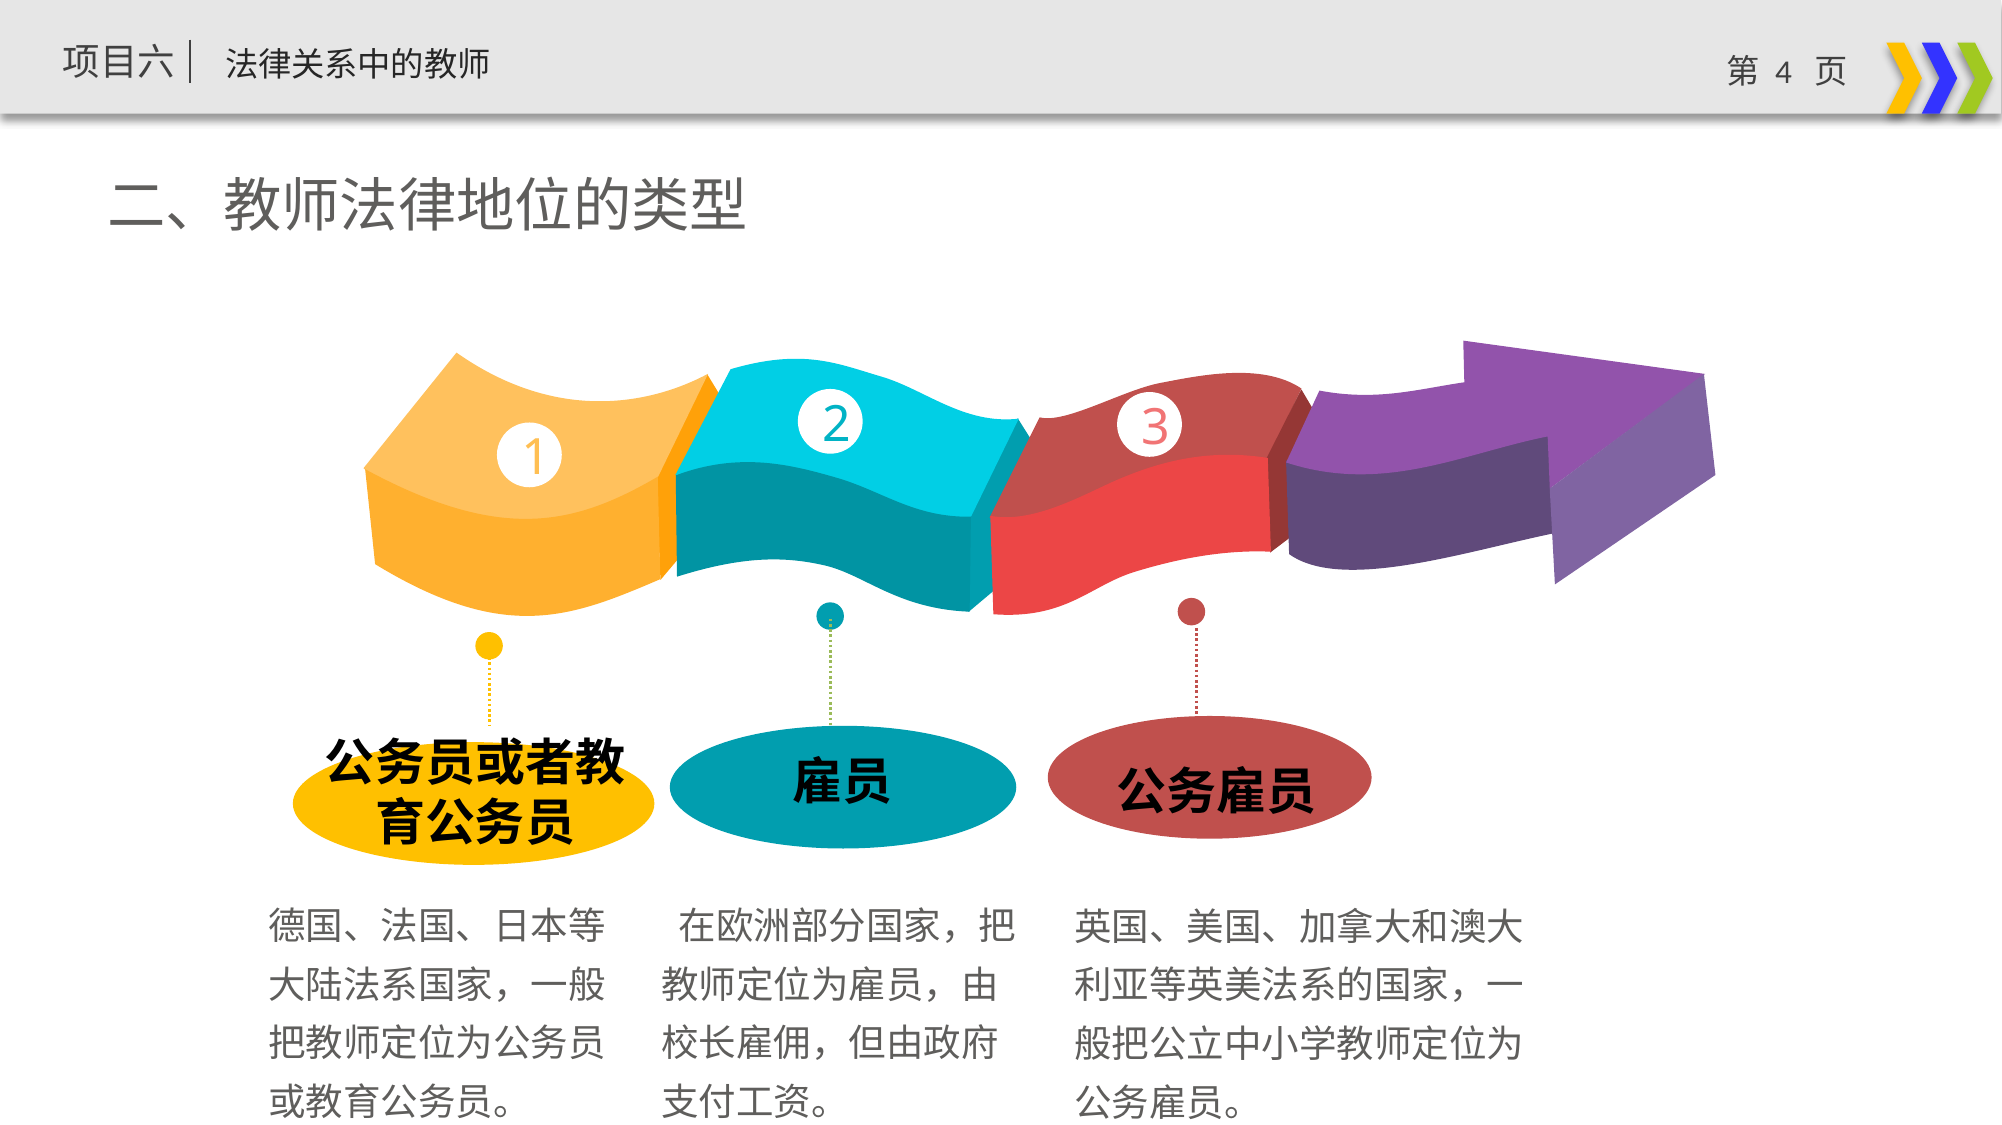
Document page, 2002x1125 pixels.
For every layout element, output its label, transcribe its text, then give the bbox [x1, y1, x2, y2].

text_box 在欧洲部分国家，把教师定位为雇员，由校长雇佣，但由政府支付工资。 [646, 881, 1048, 1125]
text_box [1179, 622, 1204, 628]
text_box 公务员或者教育公务员 [295, 722, 655, 858]
text_box [833, 620, 846, 632]
text_box 公务雇员 [1031, 692, 1402, 828]
text_box [379, 858, 568, 867]
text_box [989, 372, 1329, 616]
text_box [814, 620, 827, 631]
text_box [1285, 340, 1716, 585]
text_box 二、教师法律地位的类型 [92, 160, 827, 246]
text_box [290, 789, 295, 818]
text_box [363, 352, 741, 617]
text_box [473, 629, 505, 662]
text_box 英国、美国、加拿大和澳大利亚等英美法系的国家，一般把公立中小学教师定位为公务雇员。 [1059, 882, 1544, 1125]
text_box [675, 358, 1046, 613]
text_box [1110, 828, 1310, 841]
text_box 德国、法国、日本等大陆法系国家，一般把教师定位为公务员或教育公务员。 [253, 881, 646, 1125]
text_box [654, 725, 1030, 849]
